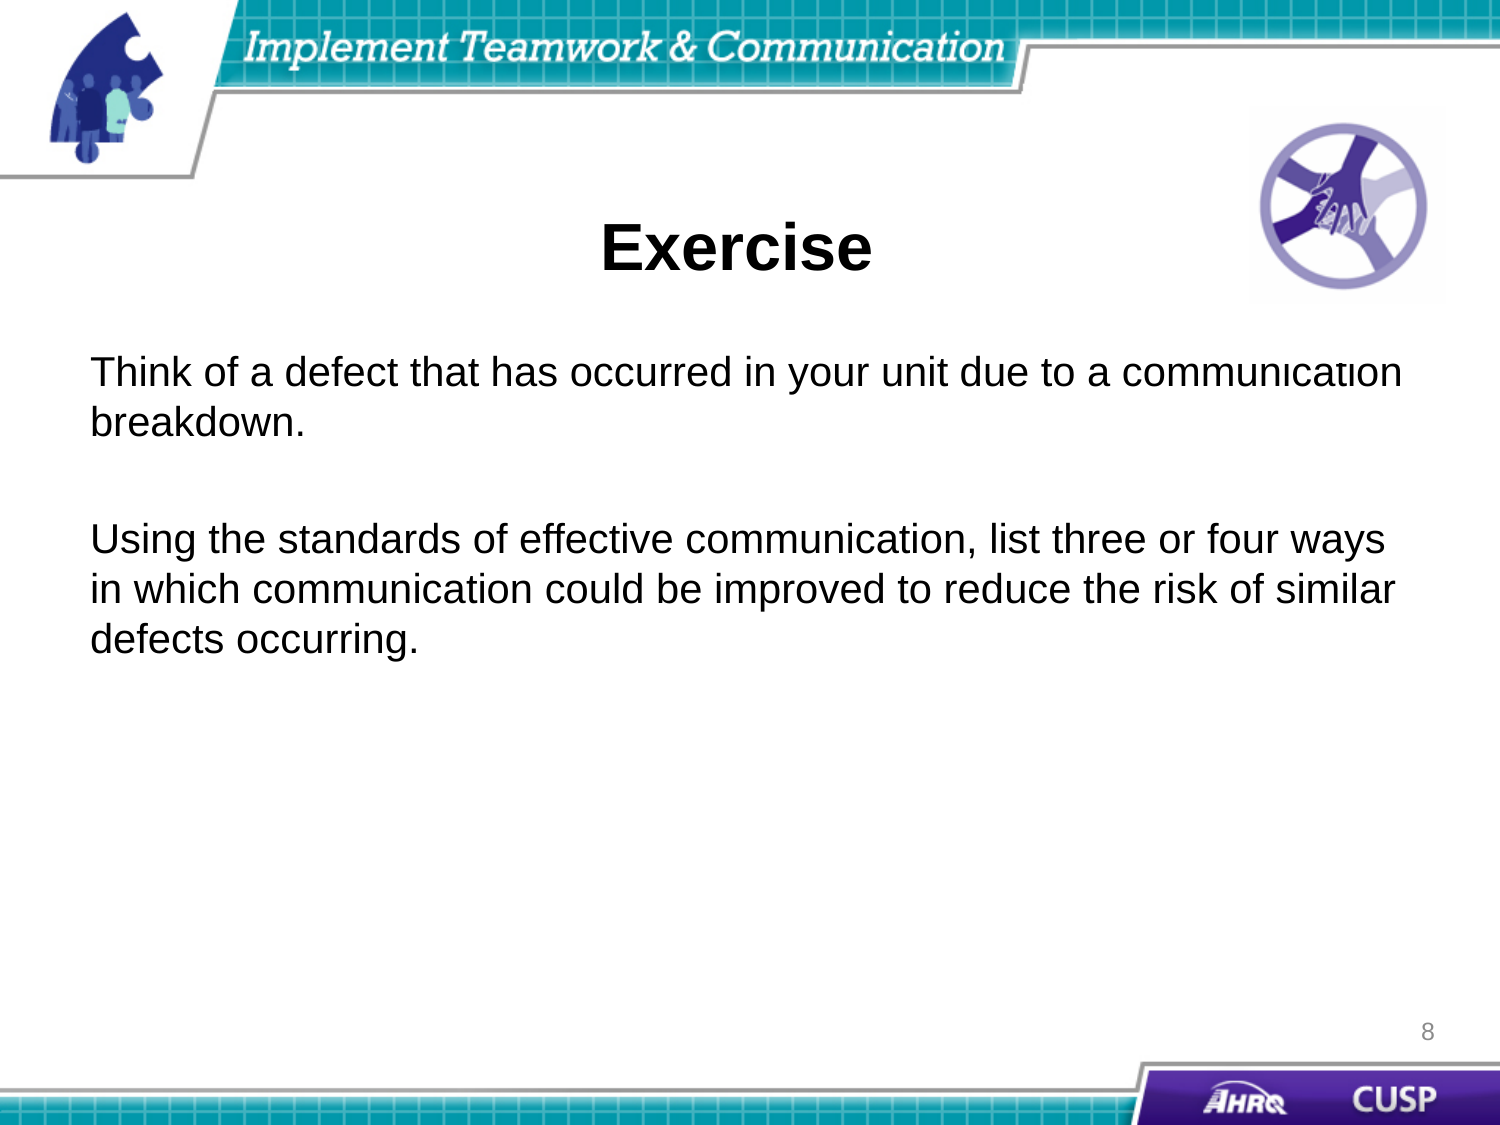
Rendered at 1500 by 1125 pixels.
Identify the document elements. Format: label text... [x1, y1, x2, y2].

list Think of a defect that has occurred in your unit due to a communication breakdown. Using the standards of effective communication, list three or four ways in which communication could be improved to reduce the risk of similar defects occurring. [74, 337, 1426, 1026]
slide_number 8 [1100, 999, 1450, 1060]
title Exercise [74, 149, 1182, 337]
picture [0, 0, 1500, 1125]
